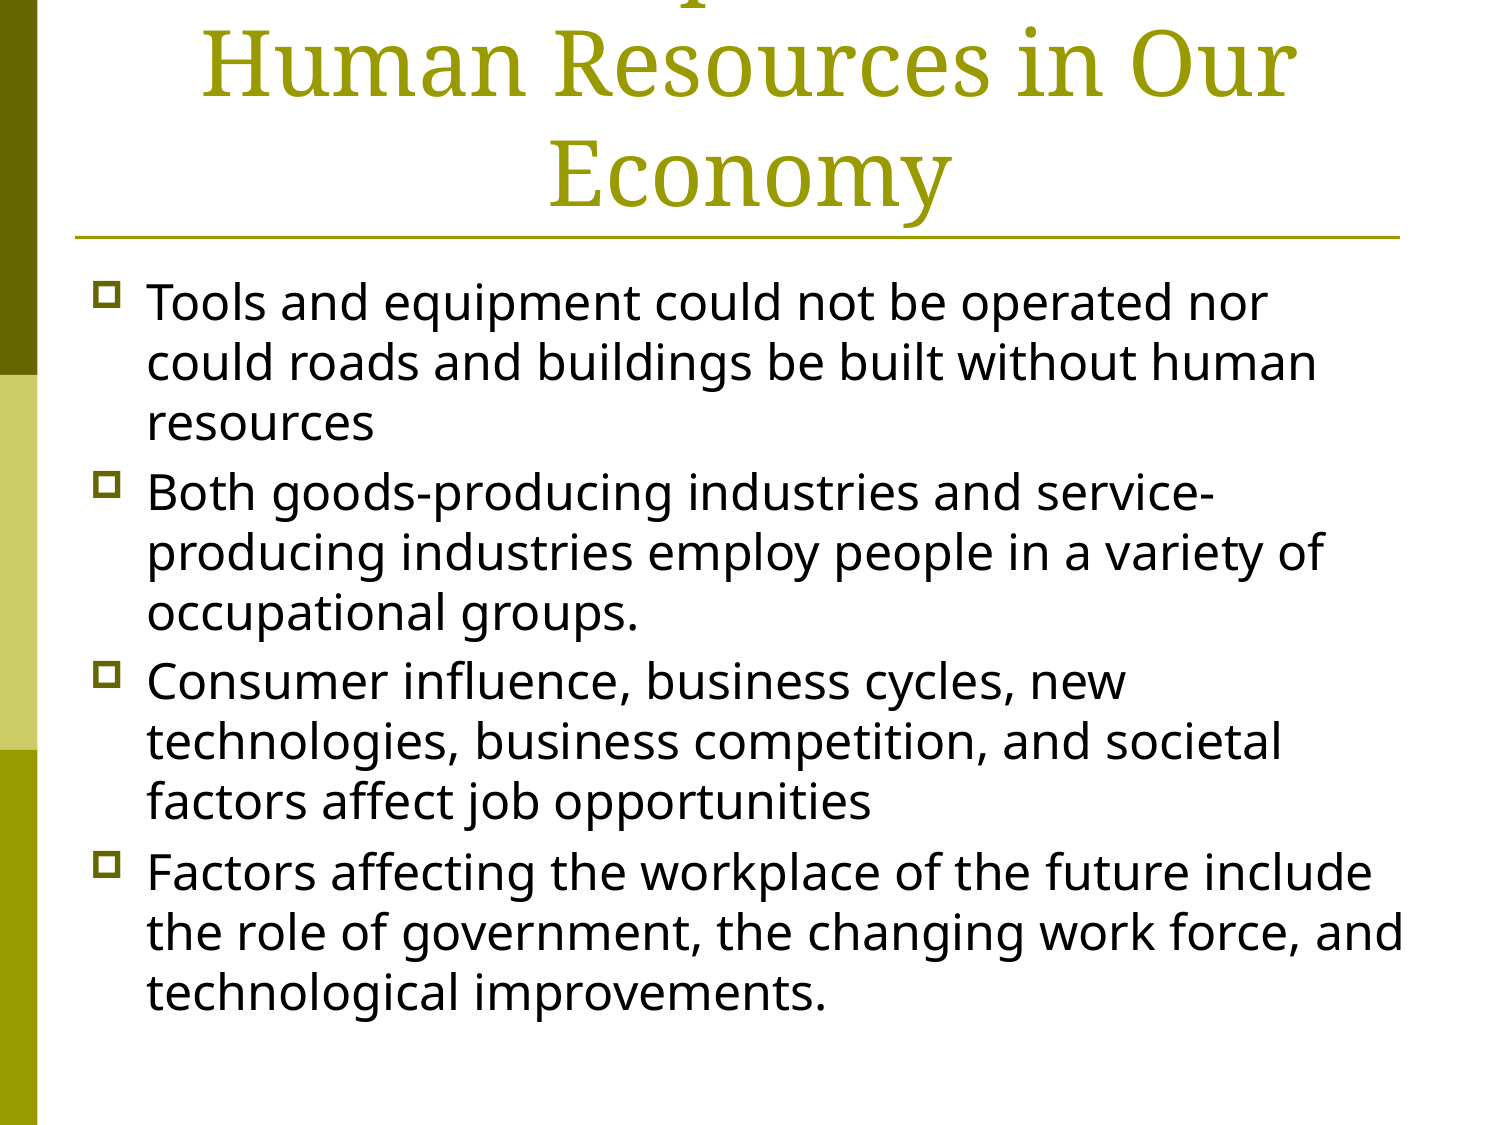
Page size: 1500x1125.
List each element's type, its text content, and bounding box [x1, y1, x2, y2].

list Tools and equipment could not be operated nor could roads and buildings be built without human resources Both goods-producing industries and service-producing industries employ people in a variety of occupational groups. Consumer influence, business cycles, new technologies, business competition, and societal factors affect job opportunities Factors affecting the workplace of the future include the role of government, the changing work force, and technological improvements. [74, 262, 1426, 1006]
title Chapter 18 Human Resources in Our Economy [74, 45, 1426, 233]
